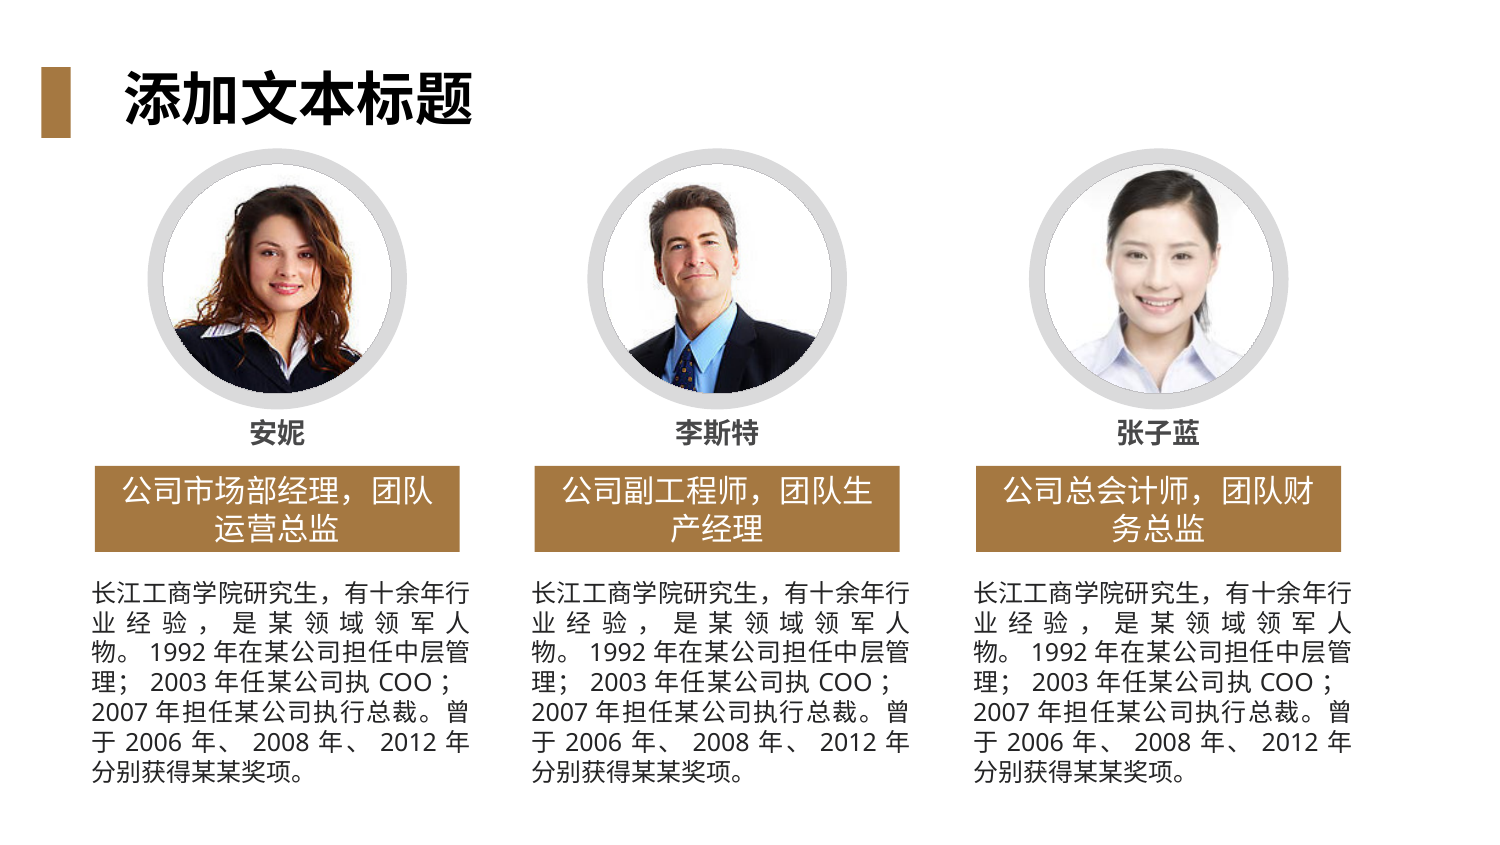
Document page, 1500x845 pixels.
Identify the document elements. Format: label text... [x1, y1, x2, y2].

text_box [602, 163, 832, 394]
text_box 公司市场部经理，团队运营总监 [94, 465, 460, 552]
text_box [1028, 148, 1289, 409]
text_box 安妮 [182, 409, 372, 455]
text_box 公司副工程师，团队生产经理 [534, 465, 900, 552]
text_box 张子蓝 [1063, 409, 1254, 455]
text_box [162, 163, 392, 394]
text_box 李斯特 [622, 409, 812, 455]
text_box [1044, 163, 1274, 394]
text_box 公司总会计师，团队财务总监 [976, 465, 1342, 552]
text_box [147, 148, 407, 409]
text_box [587, 148, 847, 409]
text_box 长江工商学院研究生，有十余年行业经验，是某领域领军人物。1992年在某公司担任中层管理；2003年任某公司执COO；2007年担任某公司执行总裁。曾于2006年、2008年、2012年分别获得某某奖项。 [520, 571, 922, 793]
text_box 添加文本标题 [108, 54, 633, 140]
text_box 长江工商学院研究生，有十余年行业经验，是某领域领军人物。1992年在某公司担任中层管理；2003年任某公司执COO；2007年担任某公司执行总裁。曾于2006年、2008年、2012年分别获得某某奖项。 [961, 571, 1364, 793]
text_box 长江工商学院研究生，有十余年行业经验，是某领域领军人物。1992年在某公司担任中层管理；2003年任某公司执COO；2007年担任某公司执行总裁。曾于2006年、2008年、2012年分别获得某某奖项。 [80, 571, 482, 793]
